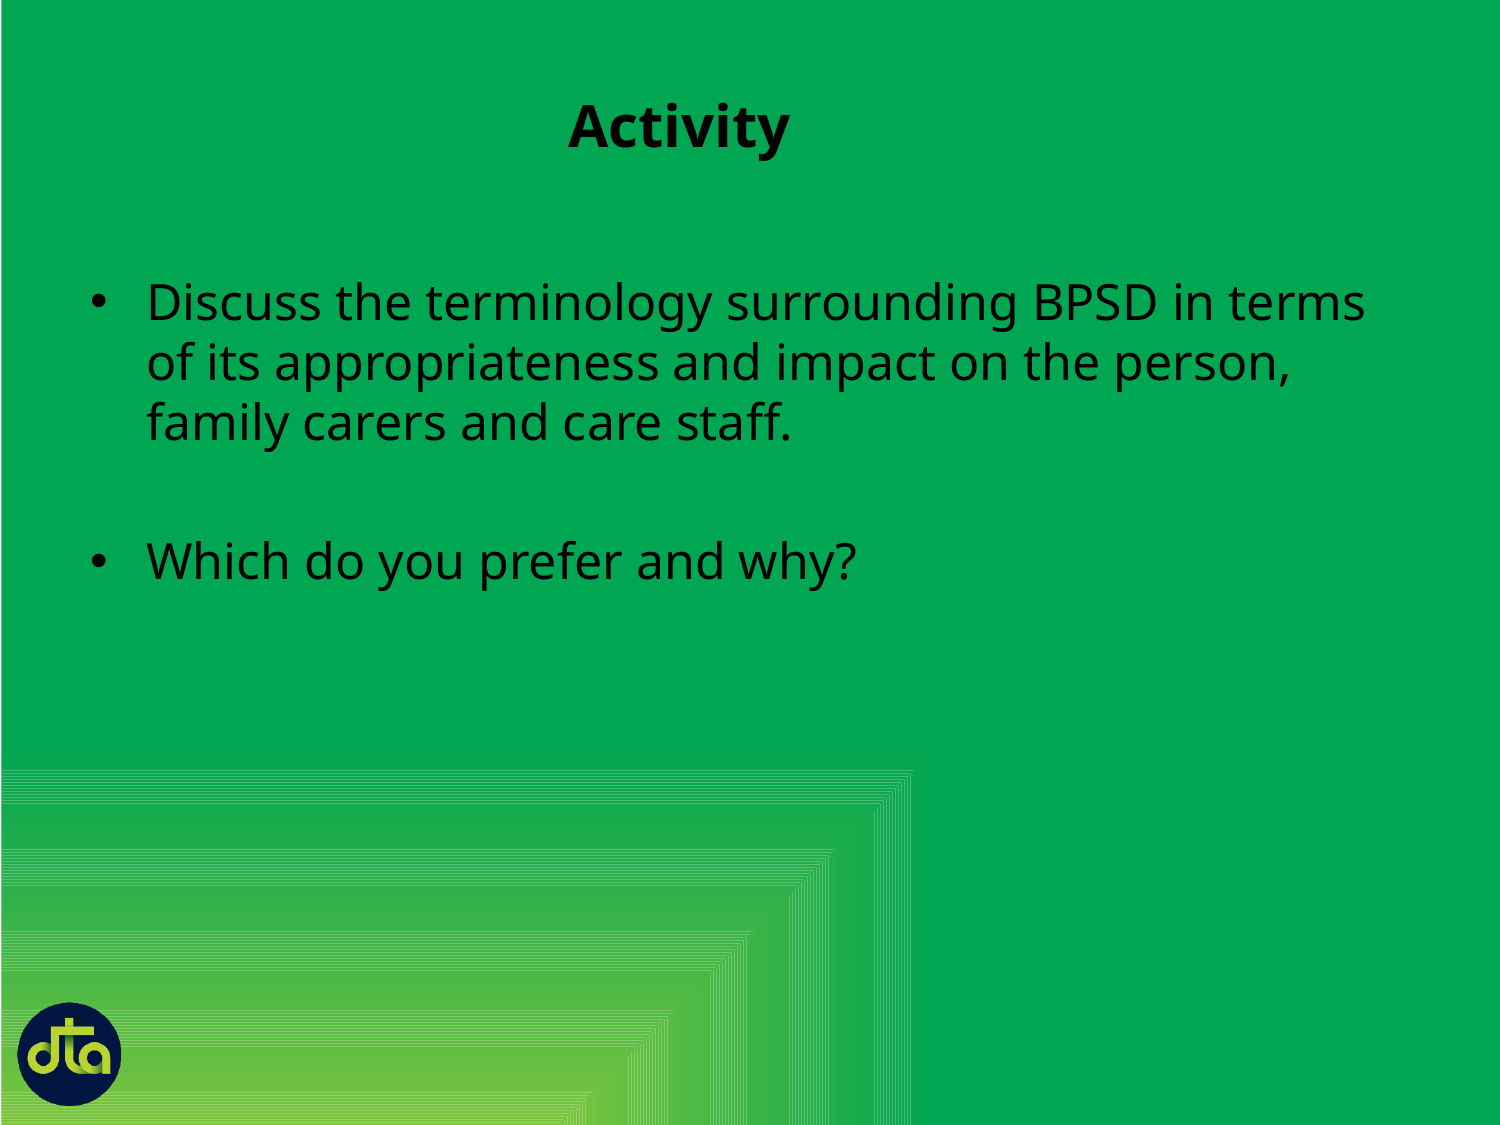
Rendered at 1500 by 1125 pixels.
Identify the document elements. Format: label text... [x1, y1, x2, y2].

text_box Activity [419, 30, 941, 219]
picture [17, 1002, 121, 1106]
text_box Discuss the terminology surrounding BPSD in terms of its appropriateness and impact on the person, family carers and care staff. Which do you prefer and why? [74, 262, 1425, 1005]
